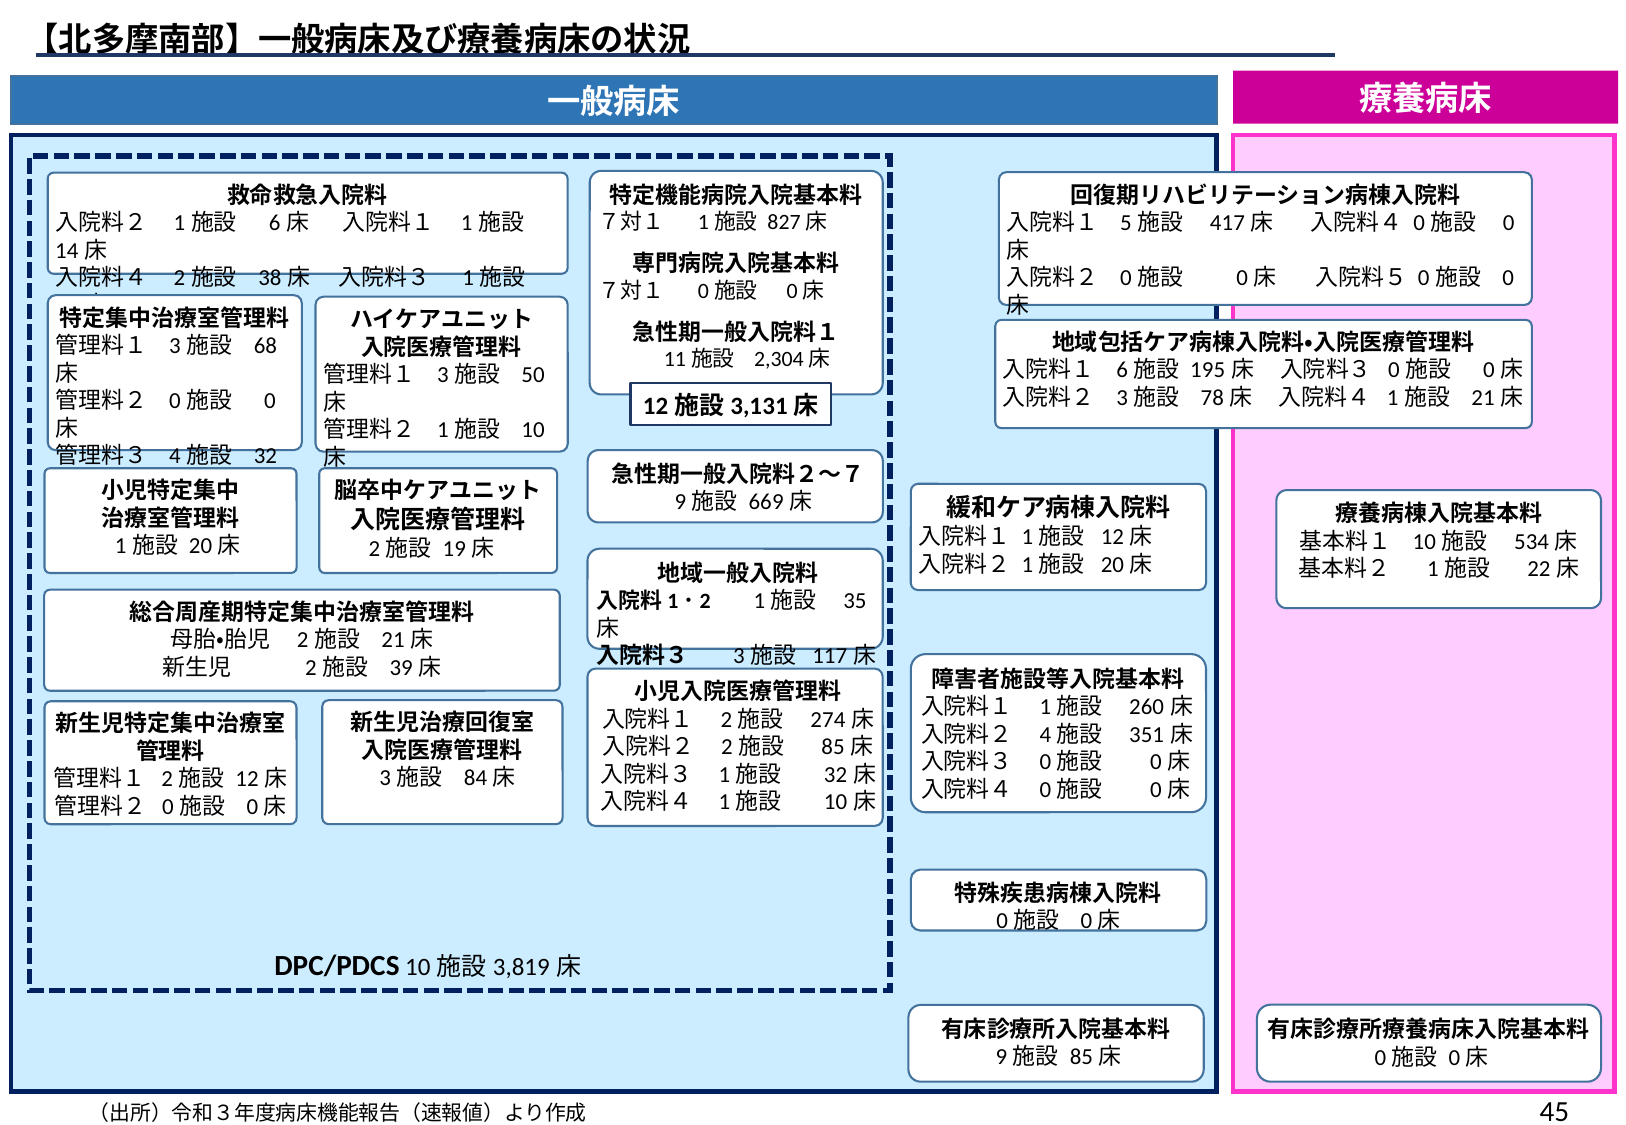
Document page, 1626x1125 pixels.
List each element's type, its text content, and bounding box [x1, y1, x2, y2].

text_box 有床診療所入院基本料 9施設 85床 [907, 1003, 1205, 1083]
text_box [10, 134, 1218, 1093]
text_box 障害者施設等入院基本料 入院料１ 1施設 260床 入院料２ 4施設 351床 入院料３ 0施設 0床 入院料４ 0施設 0床 [909, 653, 1208, 814]
text_box 急性期一般入院料２～７ 9施設 669床 [586, 449, 884, 524]
text_box （出所）令和３年度病床機能報告（速報値）より作成 [74, 1092, 687, 1125]
text_box 一般病床 [10, 75, 1218, 125]
text_box 療養病床 [1232, 70, 1619, 125]
text_box 地域包括ケア病棟入院料・入院医療管理料 入院料１ 6施設 195床 入院料３ 0施設 0床 入院料２ 3施設 78床 入院料４ 1施設 21床 [994, 318, 1533, 430]
text_box [1232, 134, 1616, 1093]
slide_number 44 [1218, 1080, 1585, 1125]
text_box 小児入院医療管理料 入院料１ 2施設 274床 入院料２ 2施設 85床 入院料３ 1施設 32床 入院料４ 1施設 10床 [586, 667, 884, 828]
text_box DPC/PDCS 10施設3,819床 [259, 939, 661, 989]
text_box 緩和ケア病棟入院料 入院料１ 1施設 12床 入院料２ 1施設 20床 [909, 482, 1208, 592]
text_box [29, 155, 891, 992]
text_box 12施設3,131床 [630, 383, 832, 426]
text_box 特殊疾患病棟入院料 0施設 0床 [909, 868, 1208, 932]
text_box 【北多摩南部】一般病床及び療養病床の状況 [11, 10, 1615, 66]
text_box 回復期リハビリテーション病棟入院料 入院料１ 5施設 417床 入院料４ 0施設 0床 入院料２ 0施設 0床 入院料５ 0施設 0床 入院料３ 2施設 73床 入院料６ 0施設 0床 [997, 171, 1533, 306]
text_box 有床診療所療養病床入院基本料 0施設 0床 [1255, 1003, 1603, 1083]
text_box 療養病棟入院基本料 基本料１ 10施設 534床 基本料２ 1施設 22床 [1275, 489, 1603, 610]
